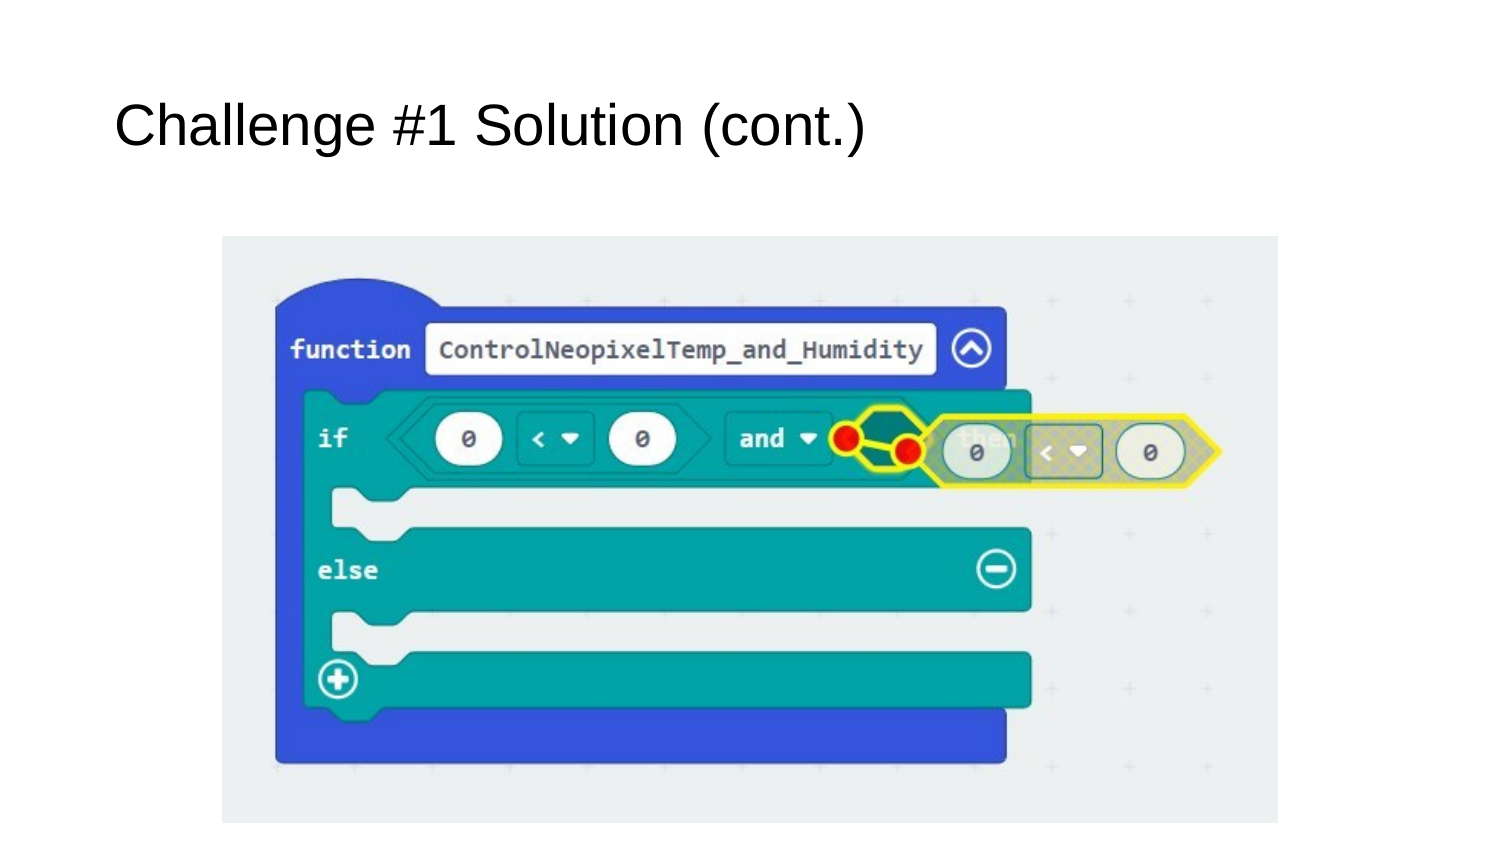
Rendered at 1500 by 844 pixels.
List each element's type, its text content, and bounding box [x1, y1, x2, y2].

title Challenge #1 Solution (cont.) [103, 44, 1397, 208]
picture [222, 236, 1278, 823]
